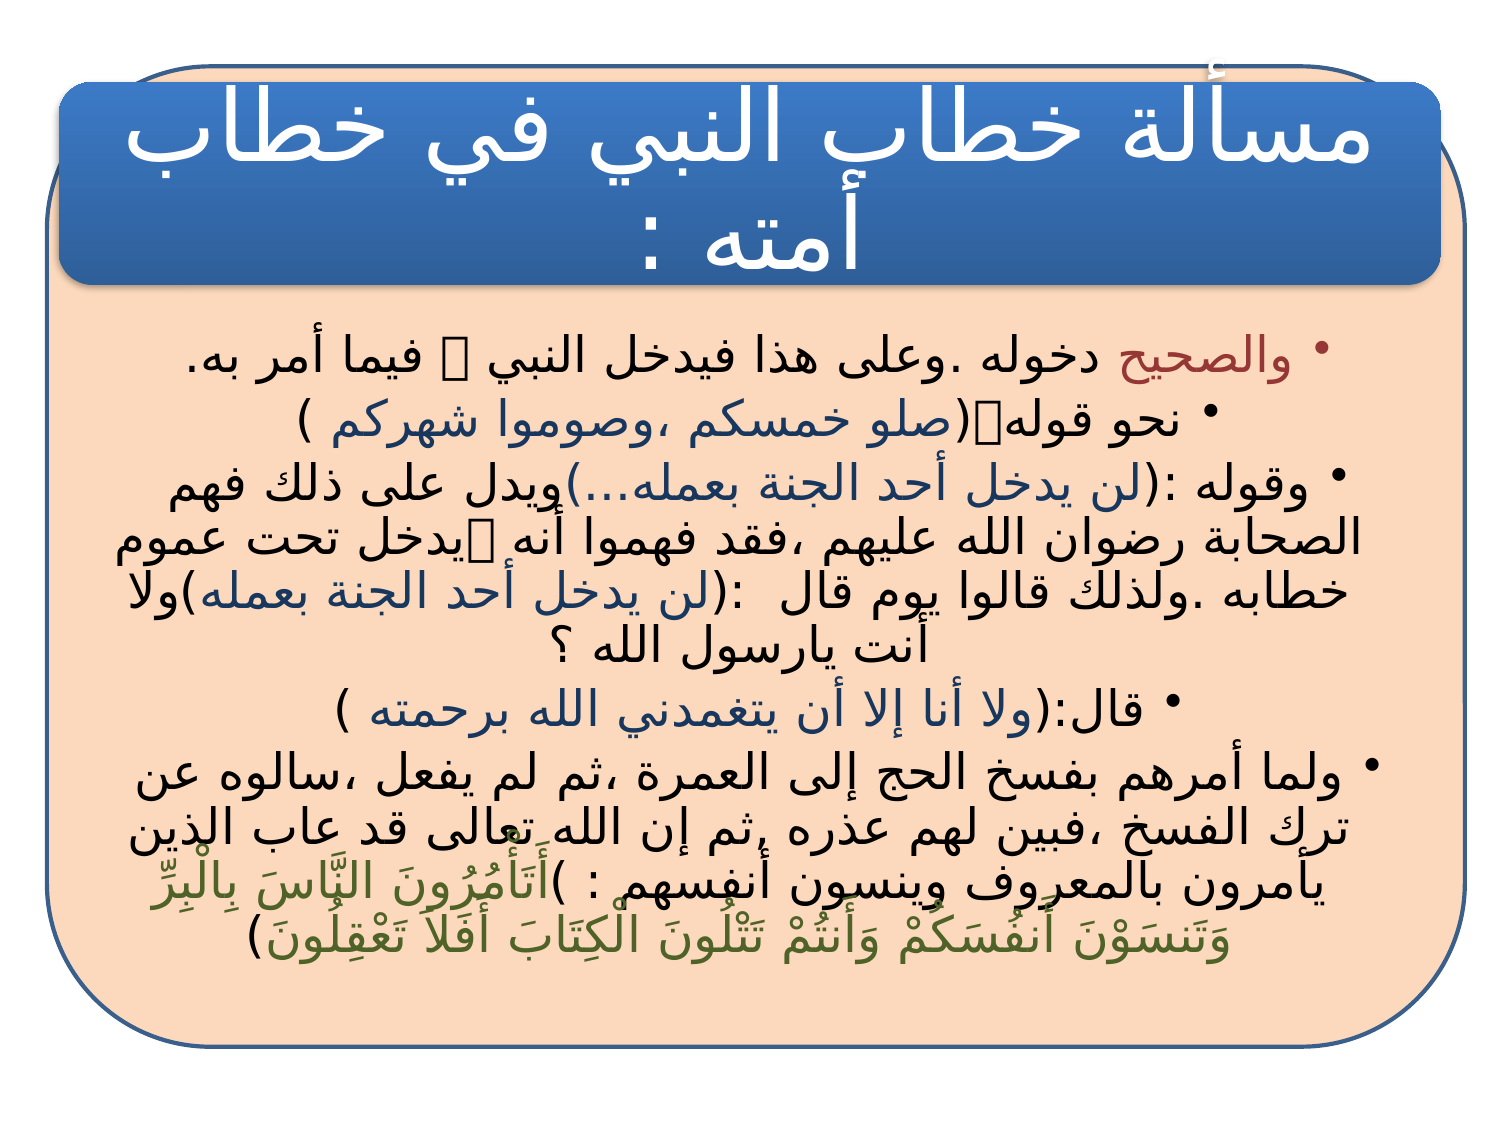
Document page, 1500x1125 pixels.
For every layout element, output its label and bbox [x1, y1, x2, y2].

text_box [44, 181, 53, 935]
text_box [68, 149, 1467, 1049]
text_box [58, 81, 1442, 962]
text_box [1225, 64, 1370, 79]
text_box [141, 64, 1204, 79]
